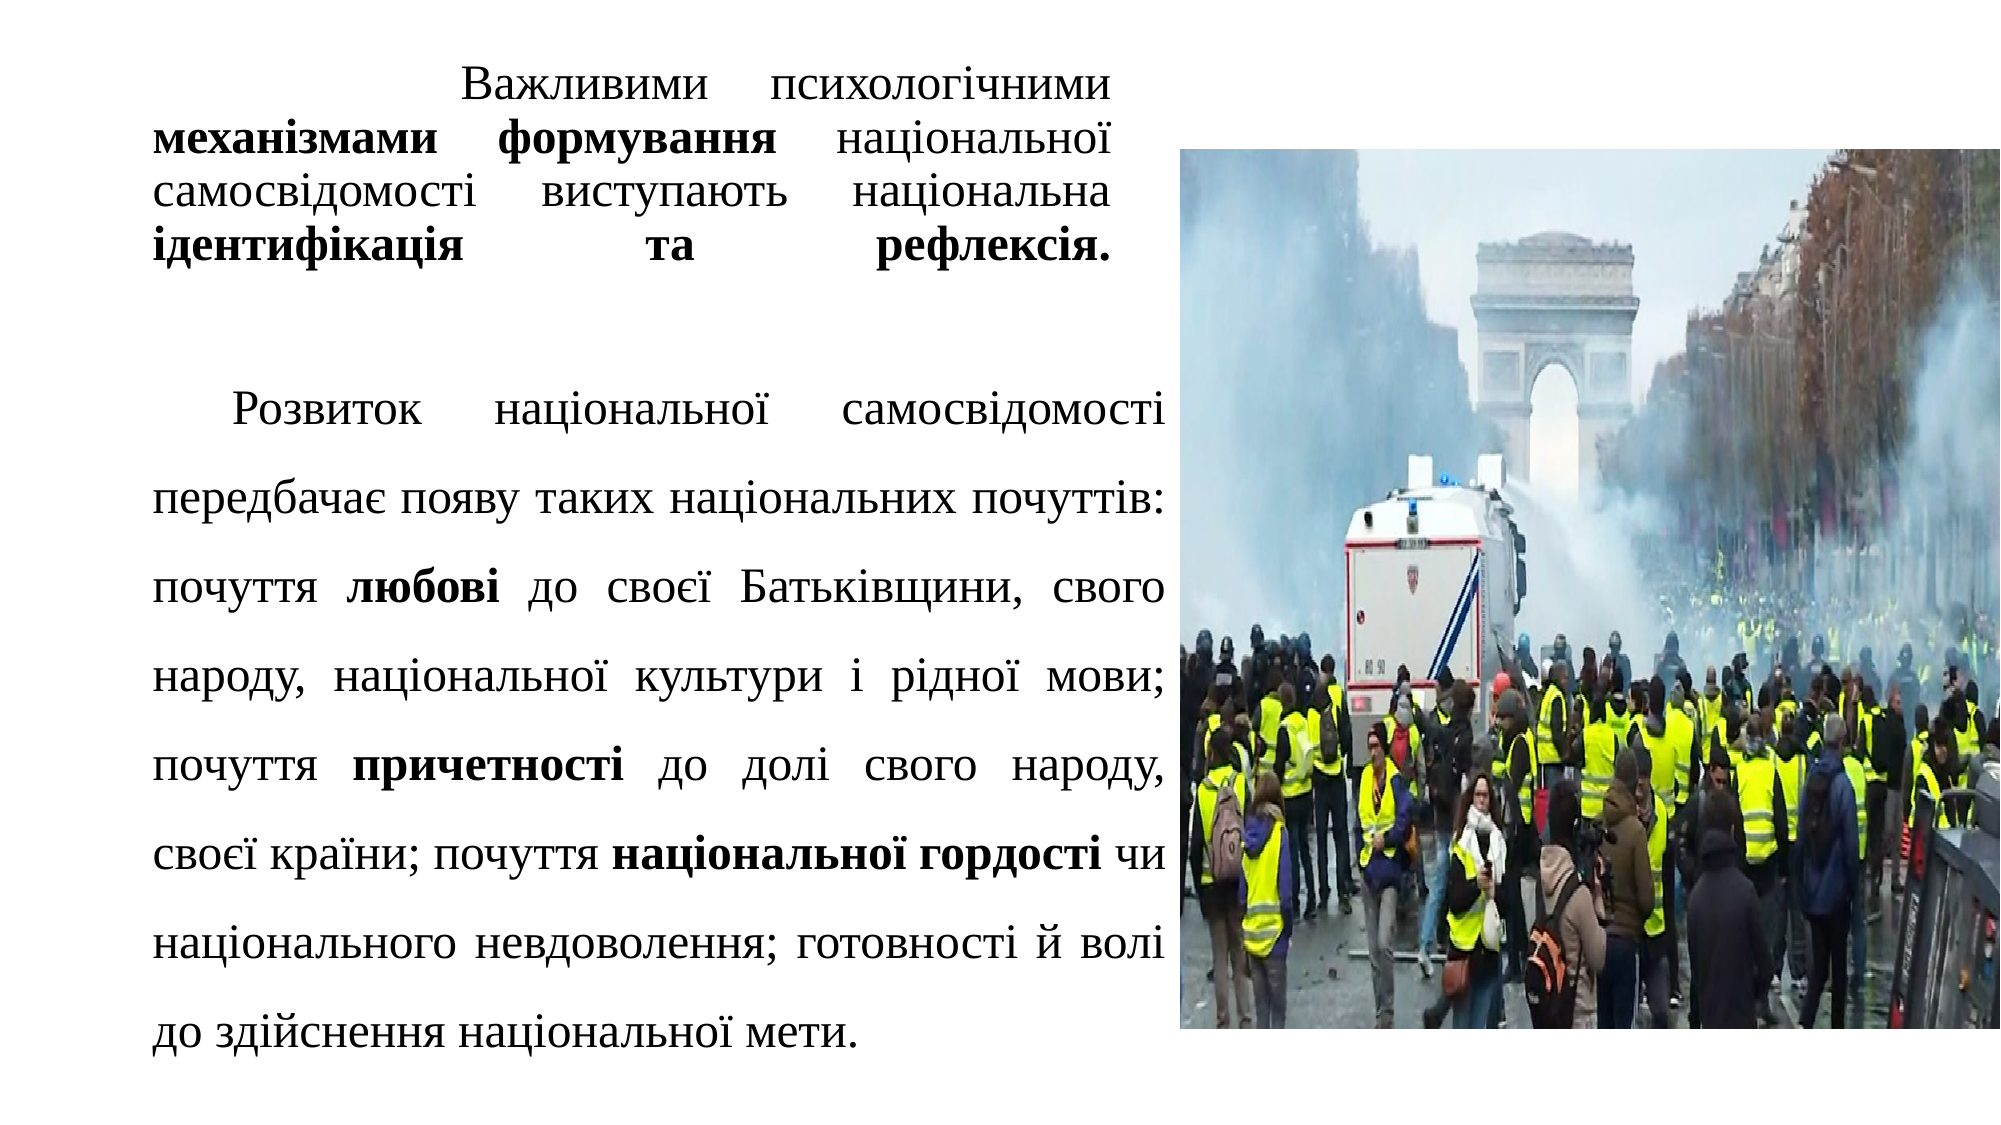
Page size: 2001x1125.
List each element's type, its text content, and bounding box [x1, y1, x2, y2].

list Розвиток національної самосвідомості передбачає появу таких національних почуттів: почуття любові до своєї Батьківщини, свого народу, національної культури і рідної мови; почуття причетності до долі свого народу, своєї країни; почуття національної гордості чи національного невдоволення; готовності й волі до здійснення національної мети. [137, 337, 1181, 1078]
title Важливими психологічними механізмами формування національної самосвідомості виступають національна ідентифікація та рефлексія. [137, 47, 1127, 337]
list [1180, 149, 2000, 1029]
